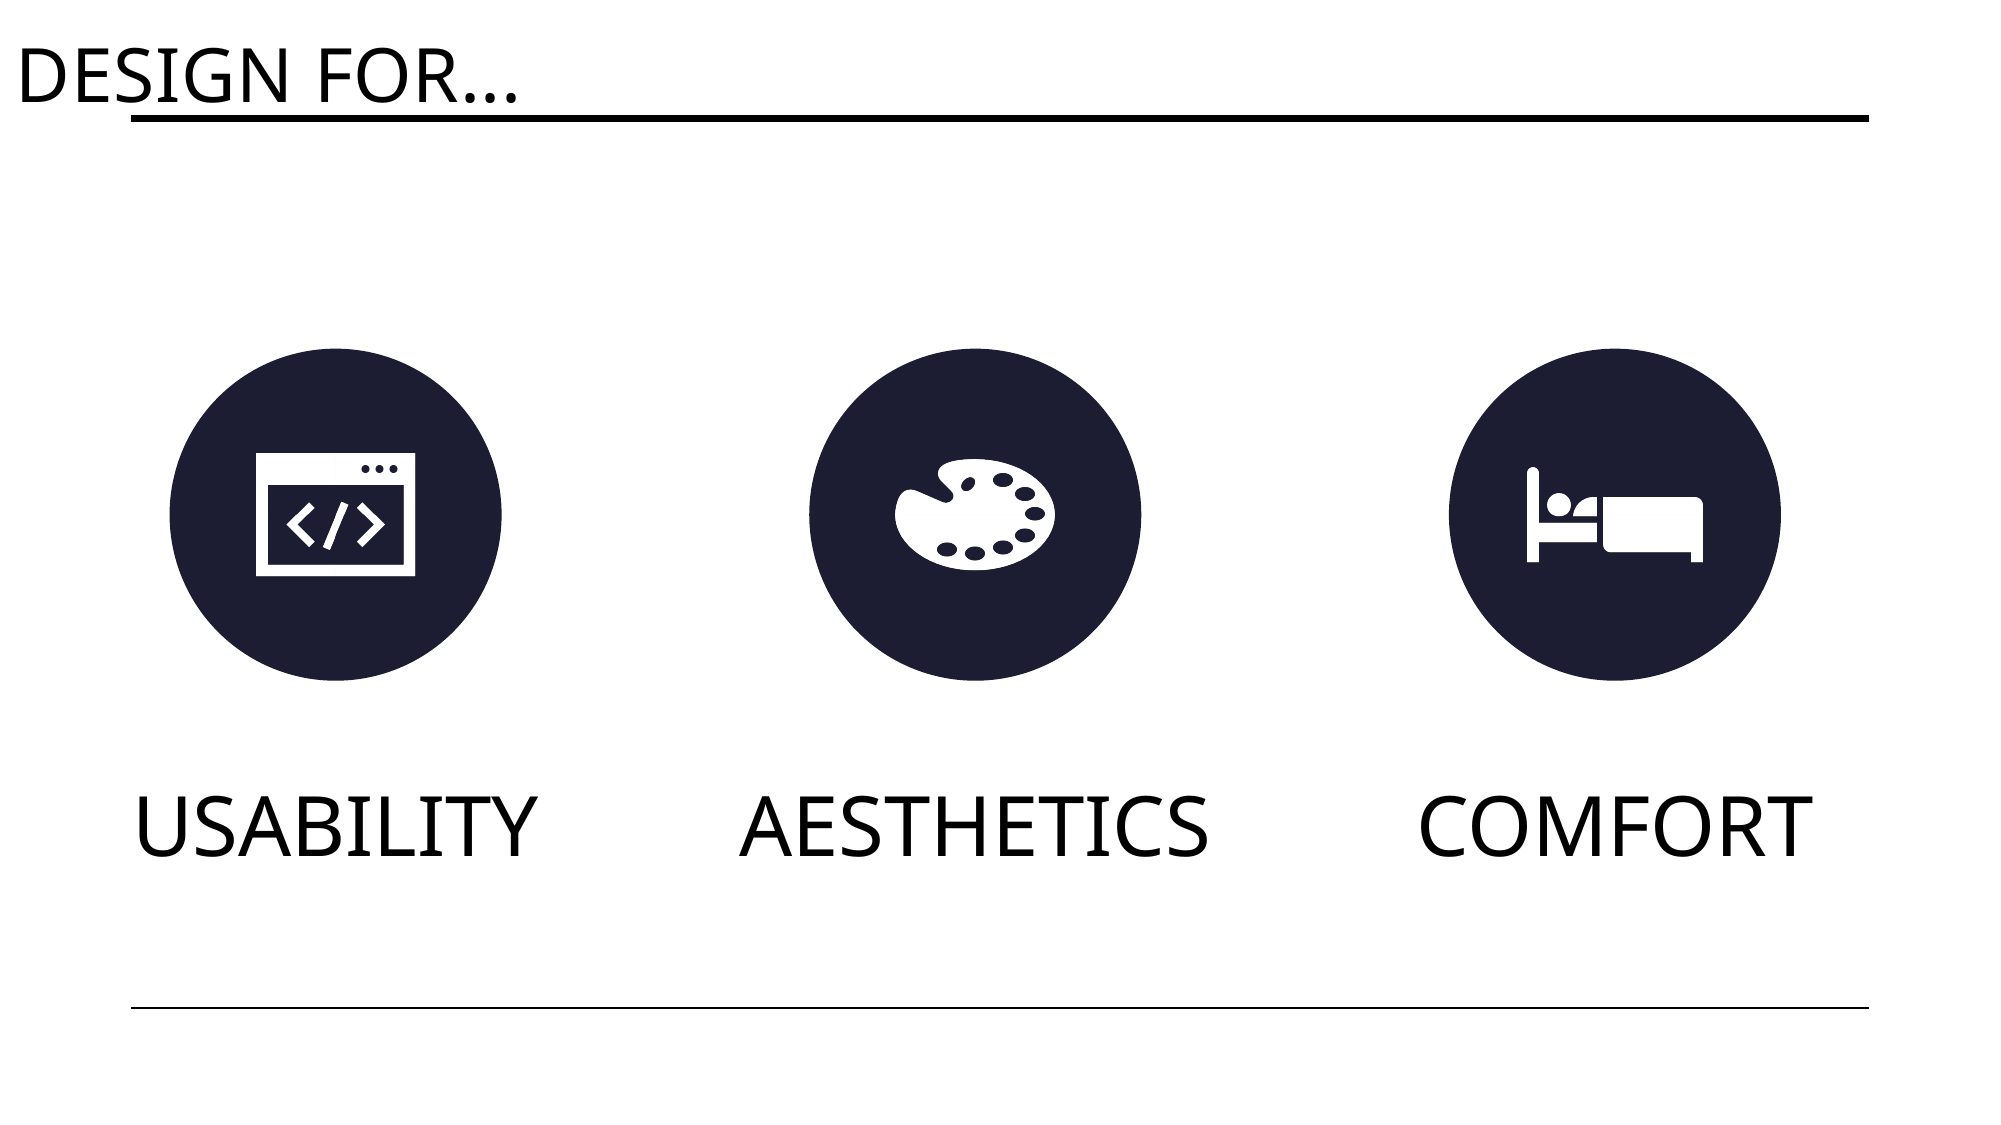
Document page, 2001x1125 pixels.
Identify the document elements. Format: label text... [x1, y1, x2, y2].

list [52, 216, 1899, 1035]
title Design for... [0, 0, 1649, 145]
